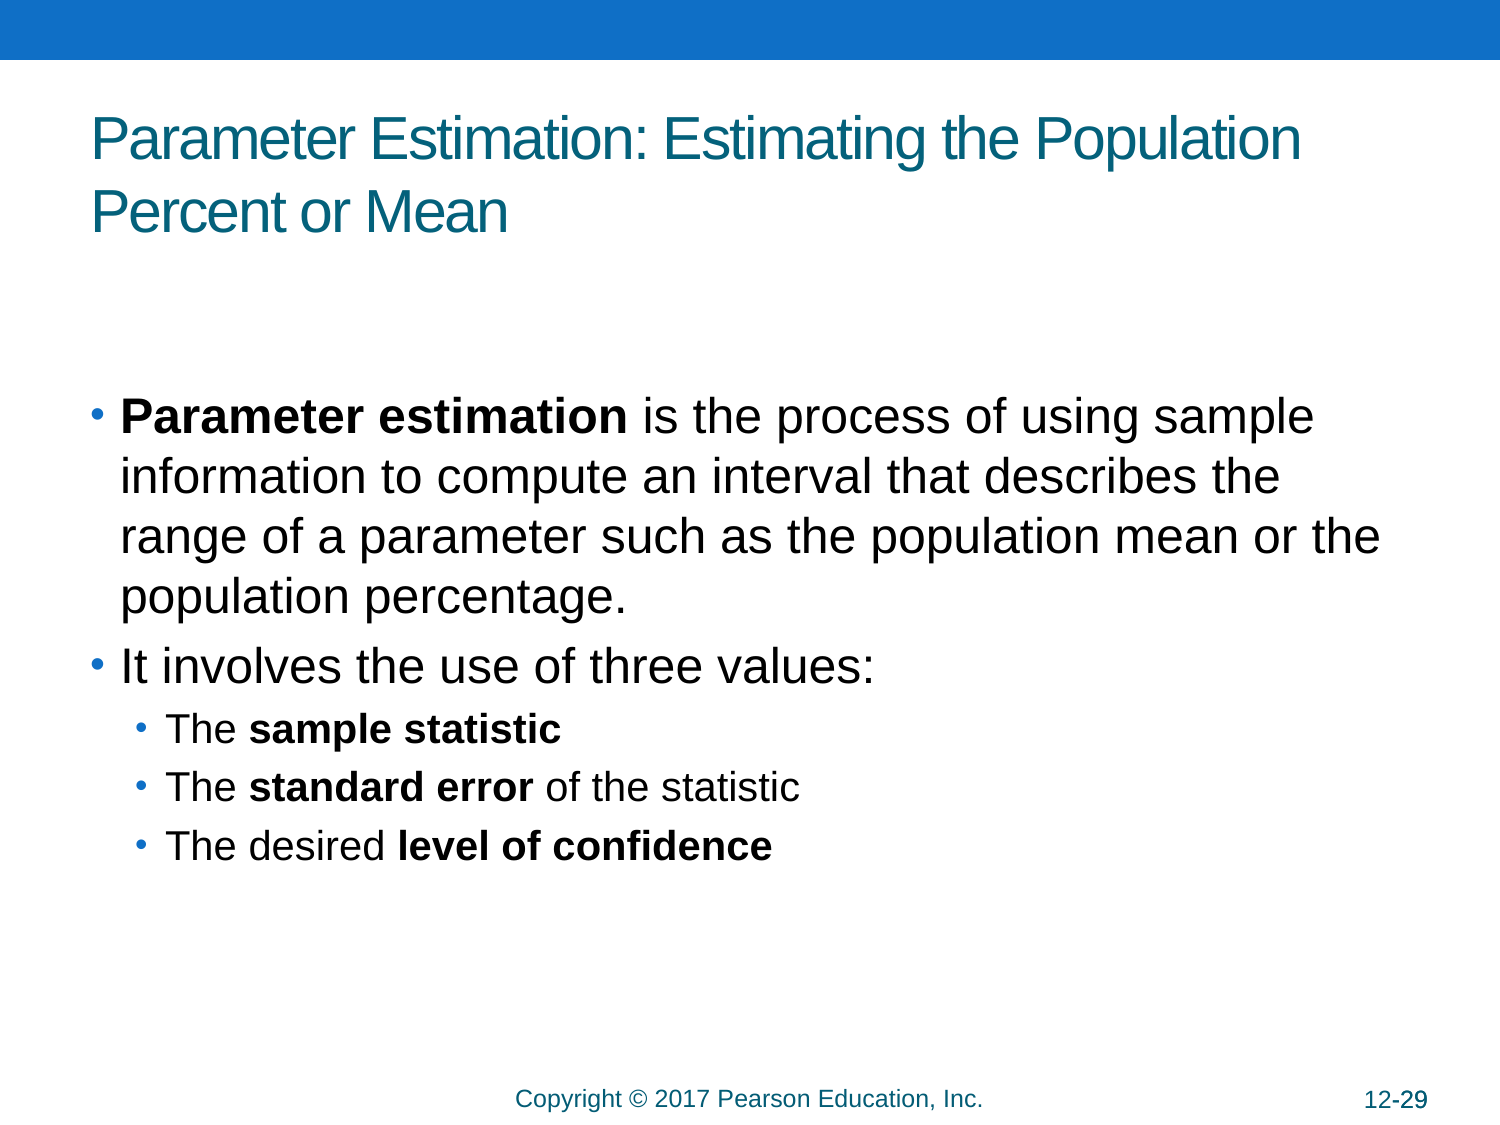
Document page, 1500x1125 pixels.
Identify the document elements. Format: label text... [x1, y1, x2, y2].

title Parameter Estimation: Estimating the Population Percent or Mean [75, 90, 1425, 253]
list Parameter estimation is the process of using sample information to compute an interval that describes the range of a parameter such as the population mean or the population percentage. It involves the use of three values: The sample statistic The standard error of the statistic The desired level of confidence [75, 376, 1425, 1125]
